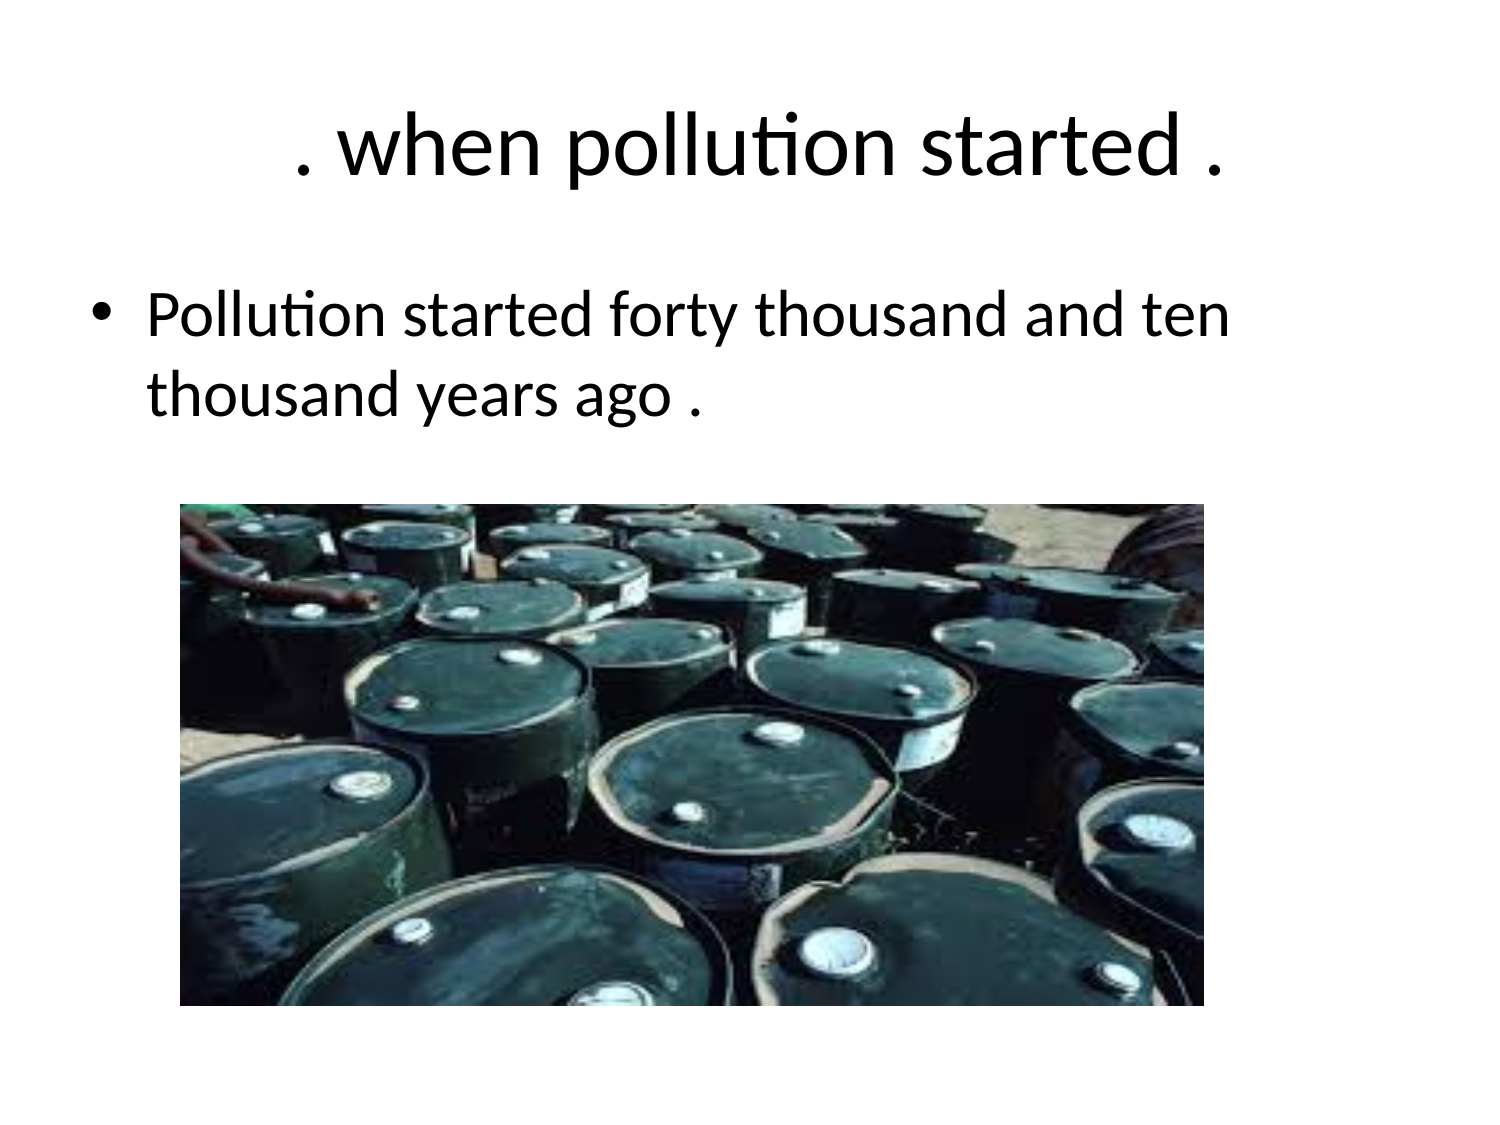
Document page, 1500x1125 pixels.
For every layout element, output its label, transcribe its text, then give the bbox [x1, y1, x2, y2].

picture [180, 504, 1204, 1006]
title . when pollution started . [75, 45, 1425, 233]
list Pollution started forty thousand and ten thousand years ago . [75, 262, 1425, 1005]
